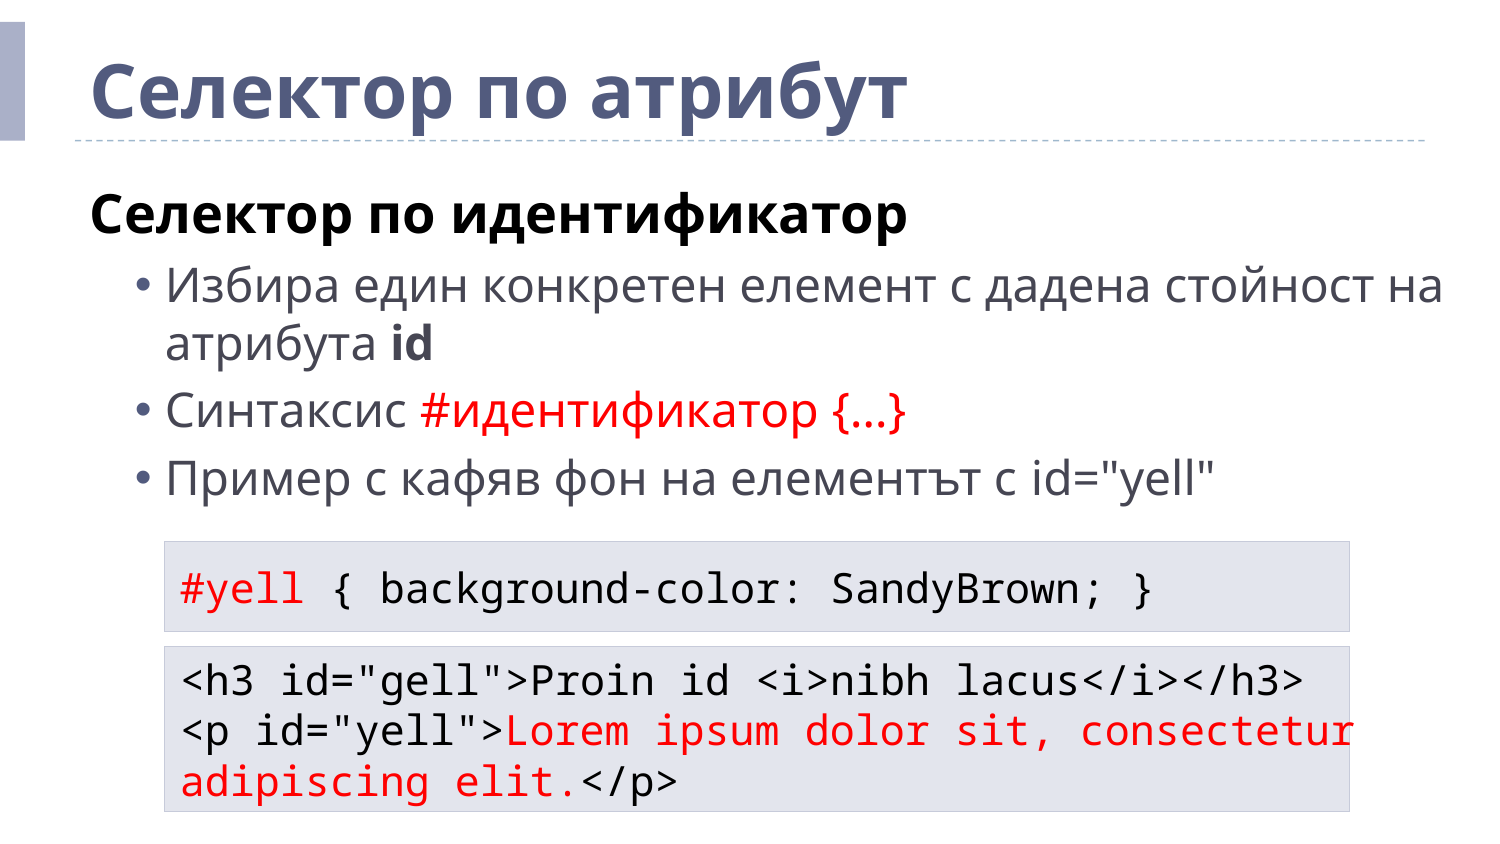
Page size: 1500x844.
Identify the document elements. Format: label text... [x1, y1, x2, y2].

text_box #yell { background-color: SandyBrown; } [164, 541, 1350, 632]
text_box <h3 id="gell">Proin id <i>nibh lacus</i></h3> <p id="yell">Lorem ipsum dolor sit, consectetur adipiscing elit.</p> [164, 646, 1350, 812]
list Селектор по идентификатор Избира един конкретен елемент с дадена стойност на атрибута id Синтаксис #идентификатор {…} Пример с кафяв фон на елементът с id="yell" [75, 171, 1475, 835]
title Селектор по атрибут [75, 18, 1475, 141]
